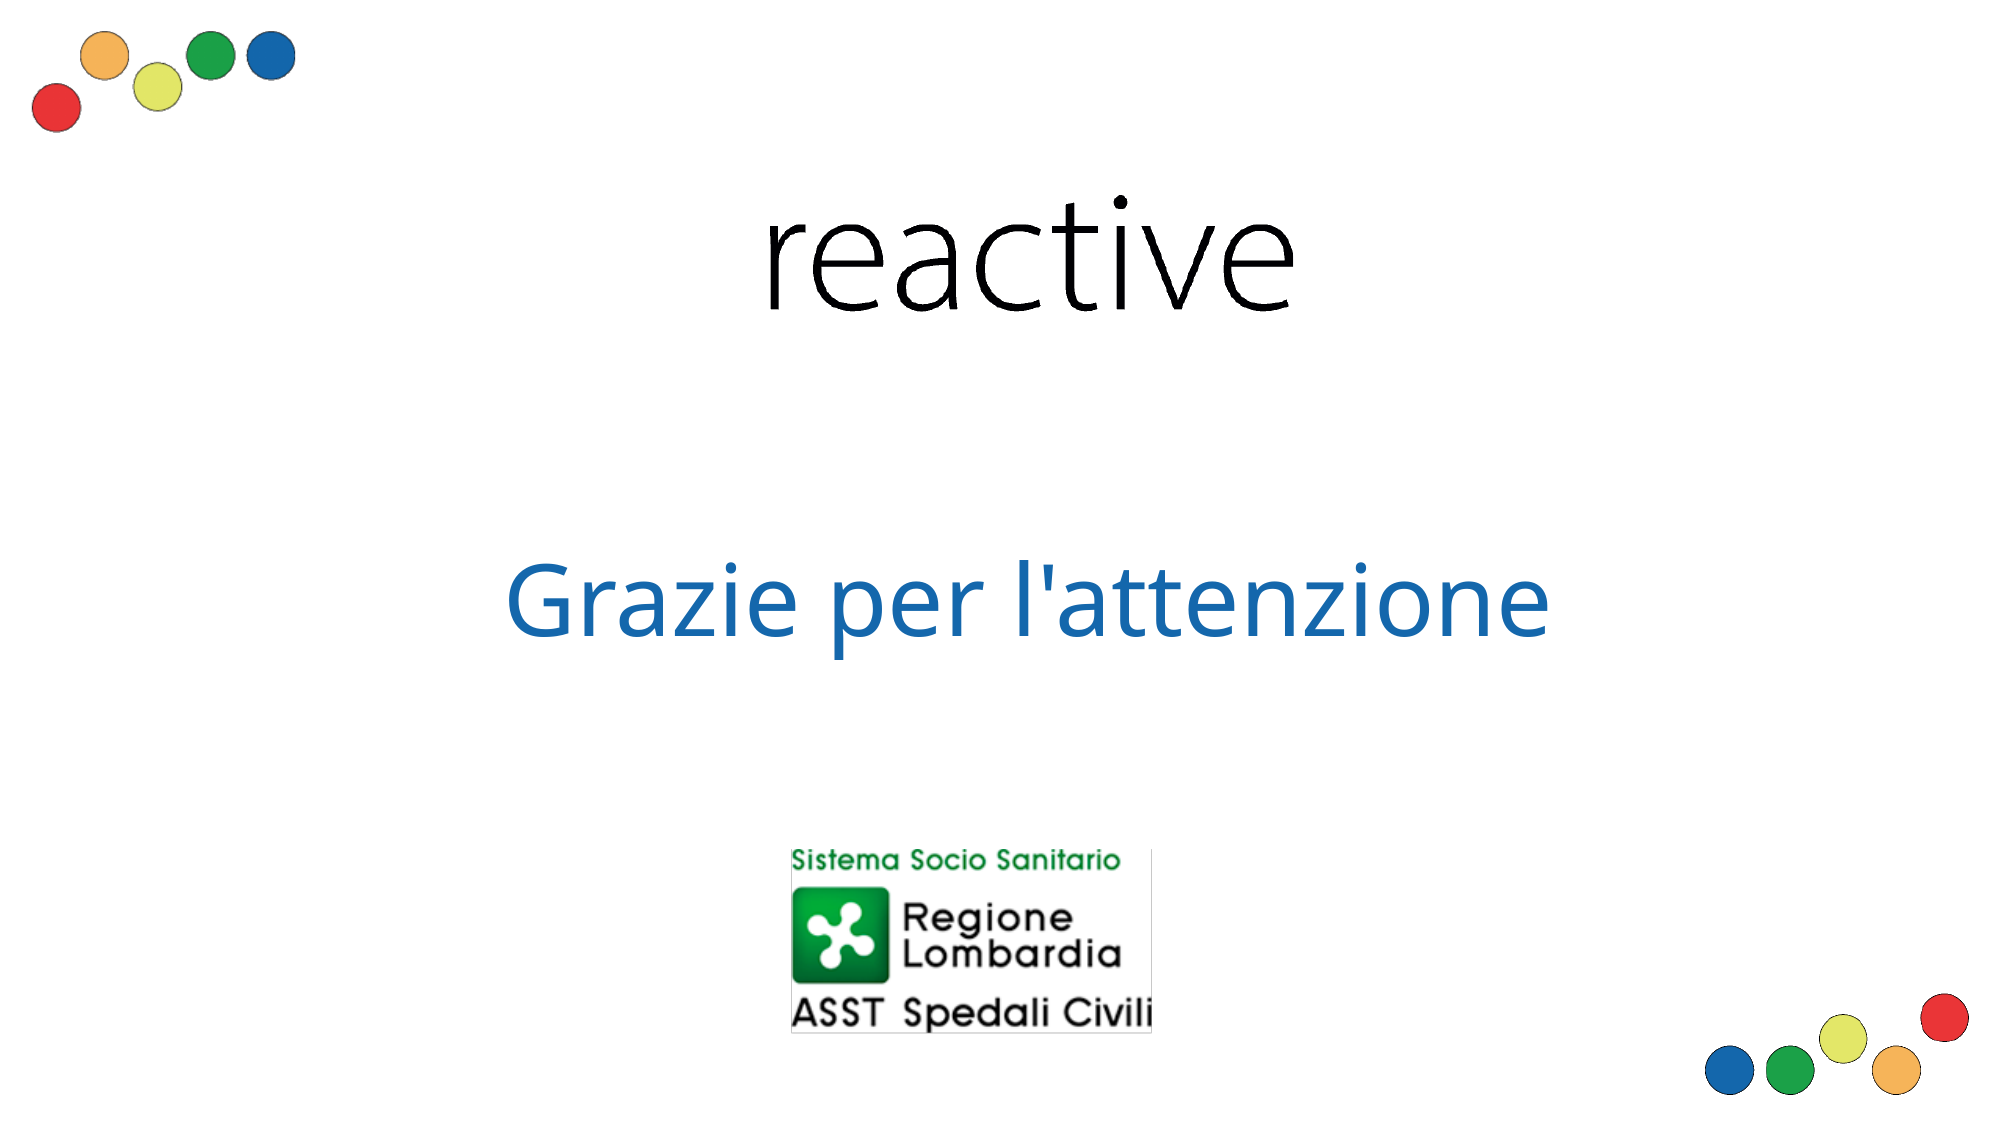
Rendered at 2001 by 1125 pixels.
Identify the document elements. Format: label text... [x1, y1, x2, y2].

picture [765, 849, 1235, 1038]
picture [1704, 990, 1971, 1096]
picture [764, 193, 1294, 313]
title Grazie per l'attenzione [307, 328, 1750, 665]
picture [29, 30, 295, 135]
